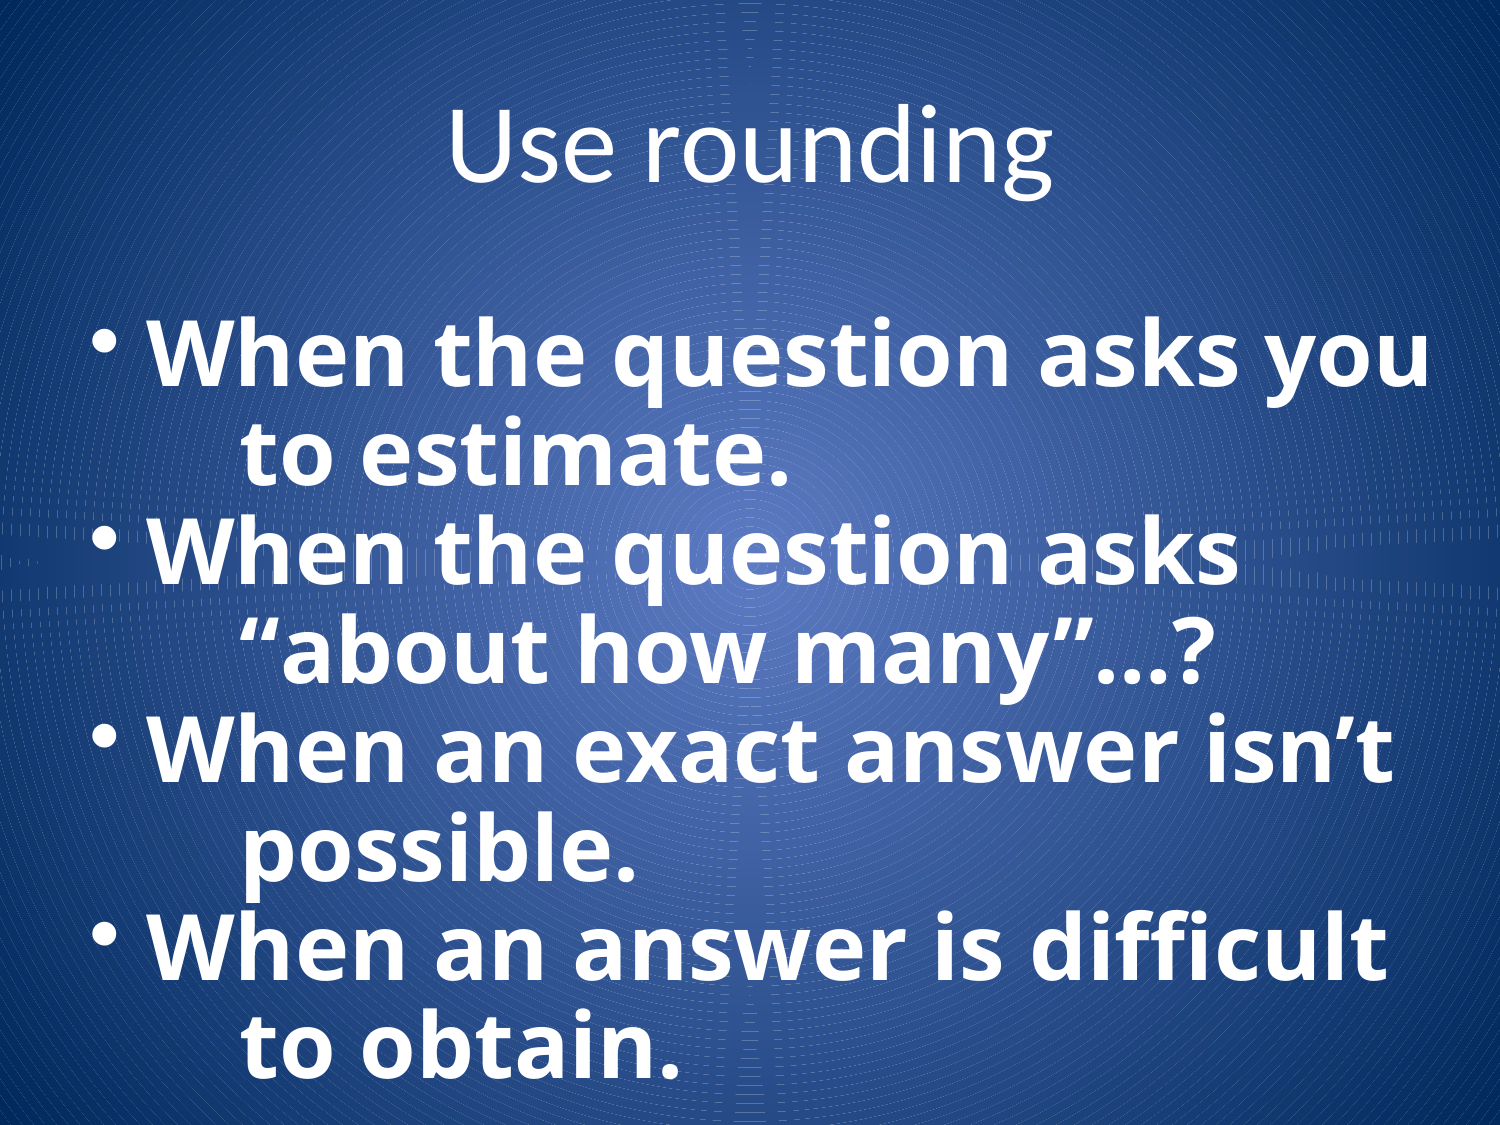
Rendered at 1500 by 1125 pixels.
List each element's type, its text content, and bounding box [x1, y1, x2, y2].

title Use rounding [0, 50, 1500, 225]
text_box When the question asks you to estimate. When the question asks “about how many”…? When an exact answer isn’t possible. When an answer is difficult to obtain. [74, 299, 1500, 1125]
